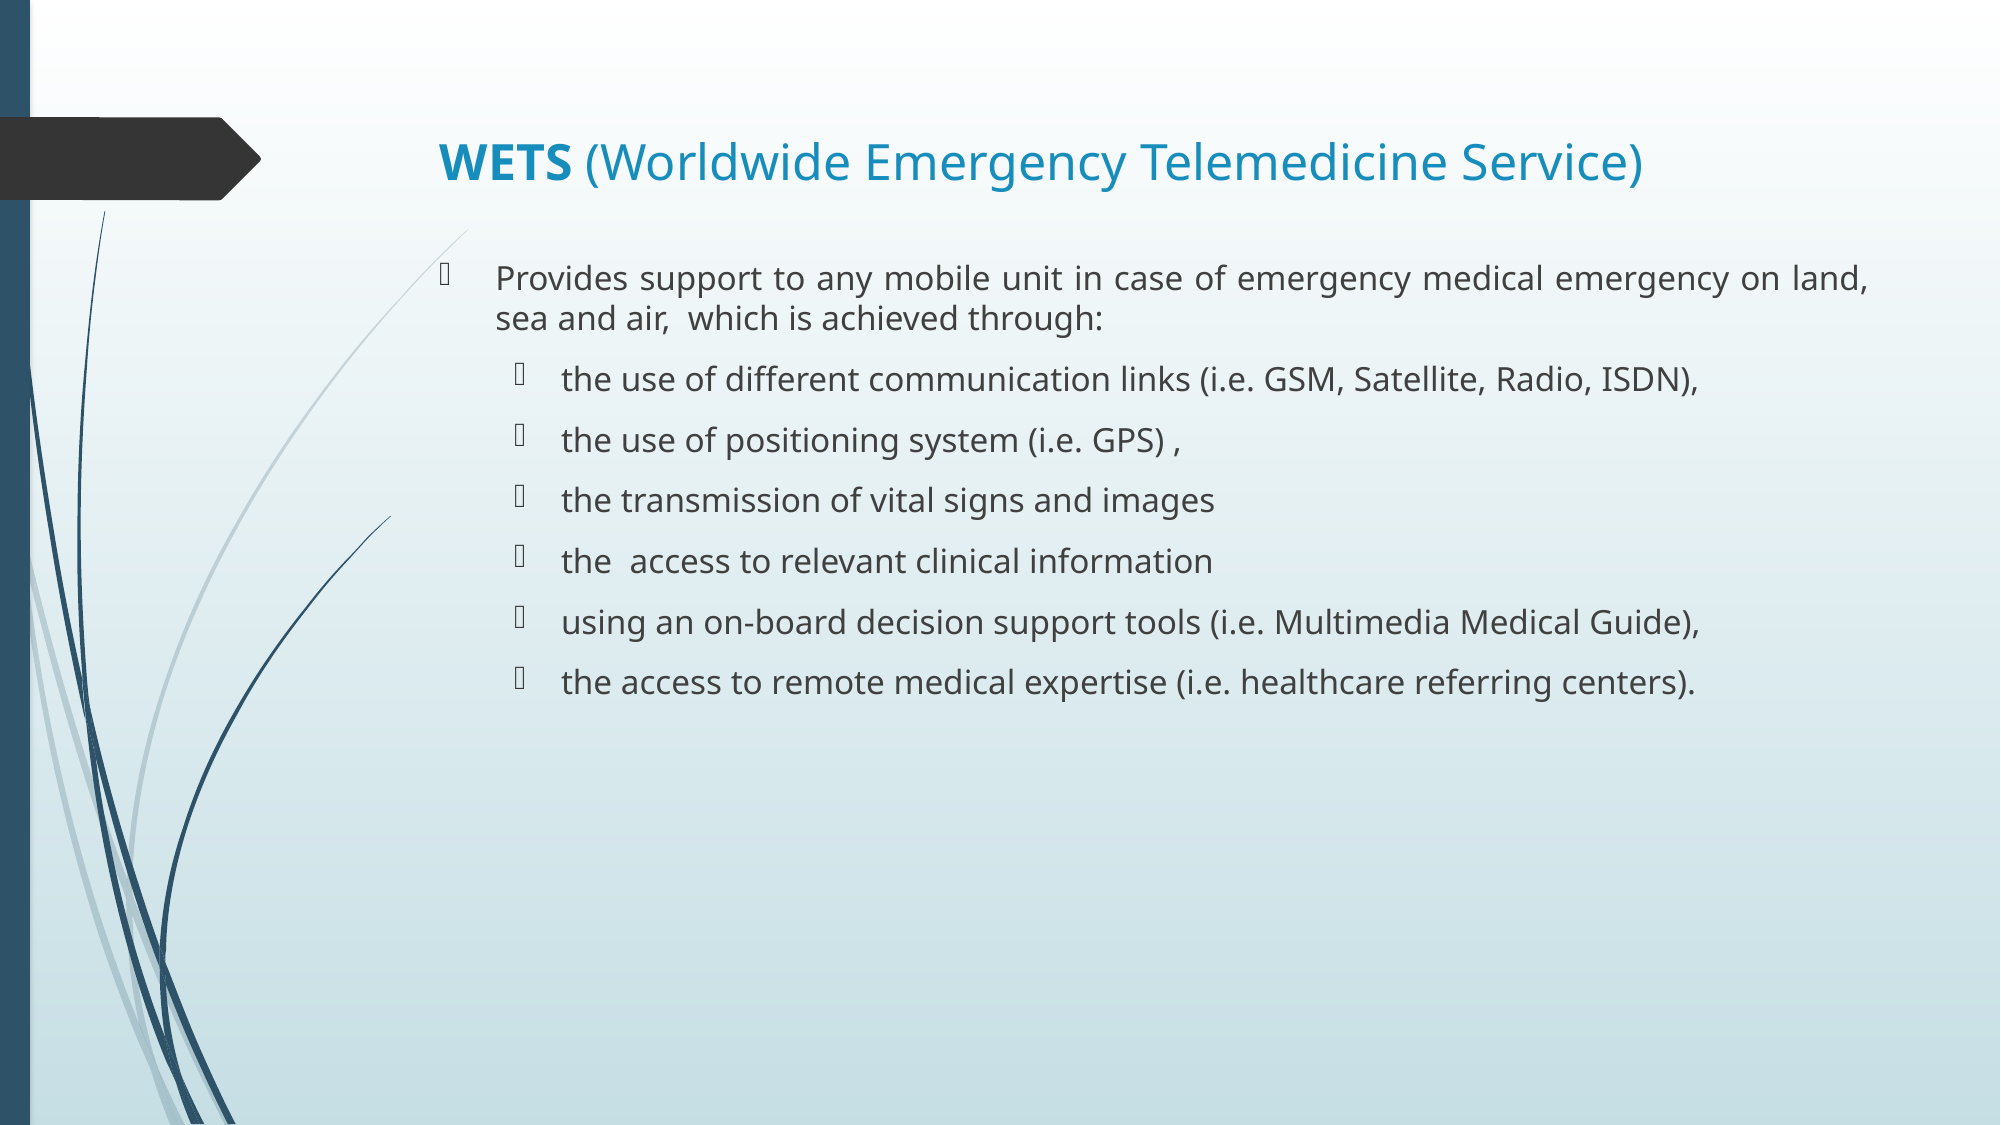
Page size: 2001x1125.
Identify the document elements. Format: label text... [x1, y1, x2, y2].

list Provides support to any mobile unit in case of emergency medical emergency on land, sea and air, which is achieved through: the use of different communication links (i.e. GSM, Satellite, Radio, ISDN), the use of positioning system (i.e. GPS) , the transmission of vital signs and images the access to relevant clinical information using an on-board decision support tools (i.e. Multimedia Medical Guide), the access to remote medical expertise (i.e. healthcare referring centers). [424, 249, 1887, 1036]
title WETS (Worldwide Emergency Telemedicine Service) [424, 123, 1887, 223]
